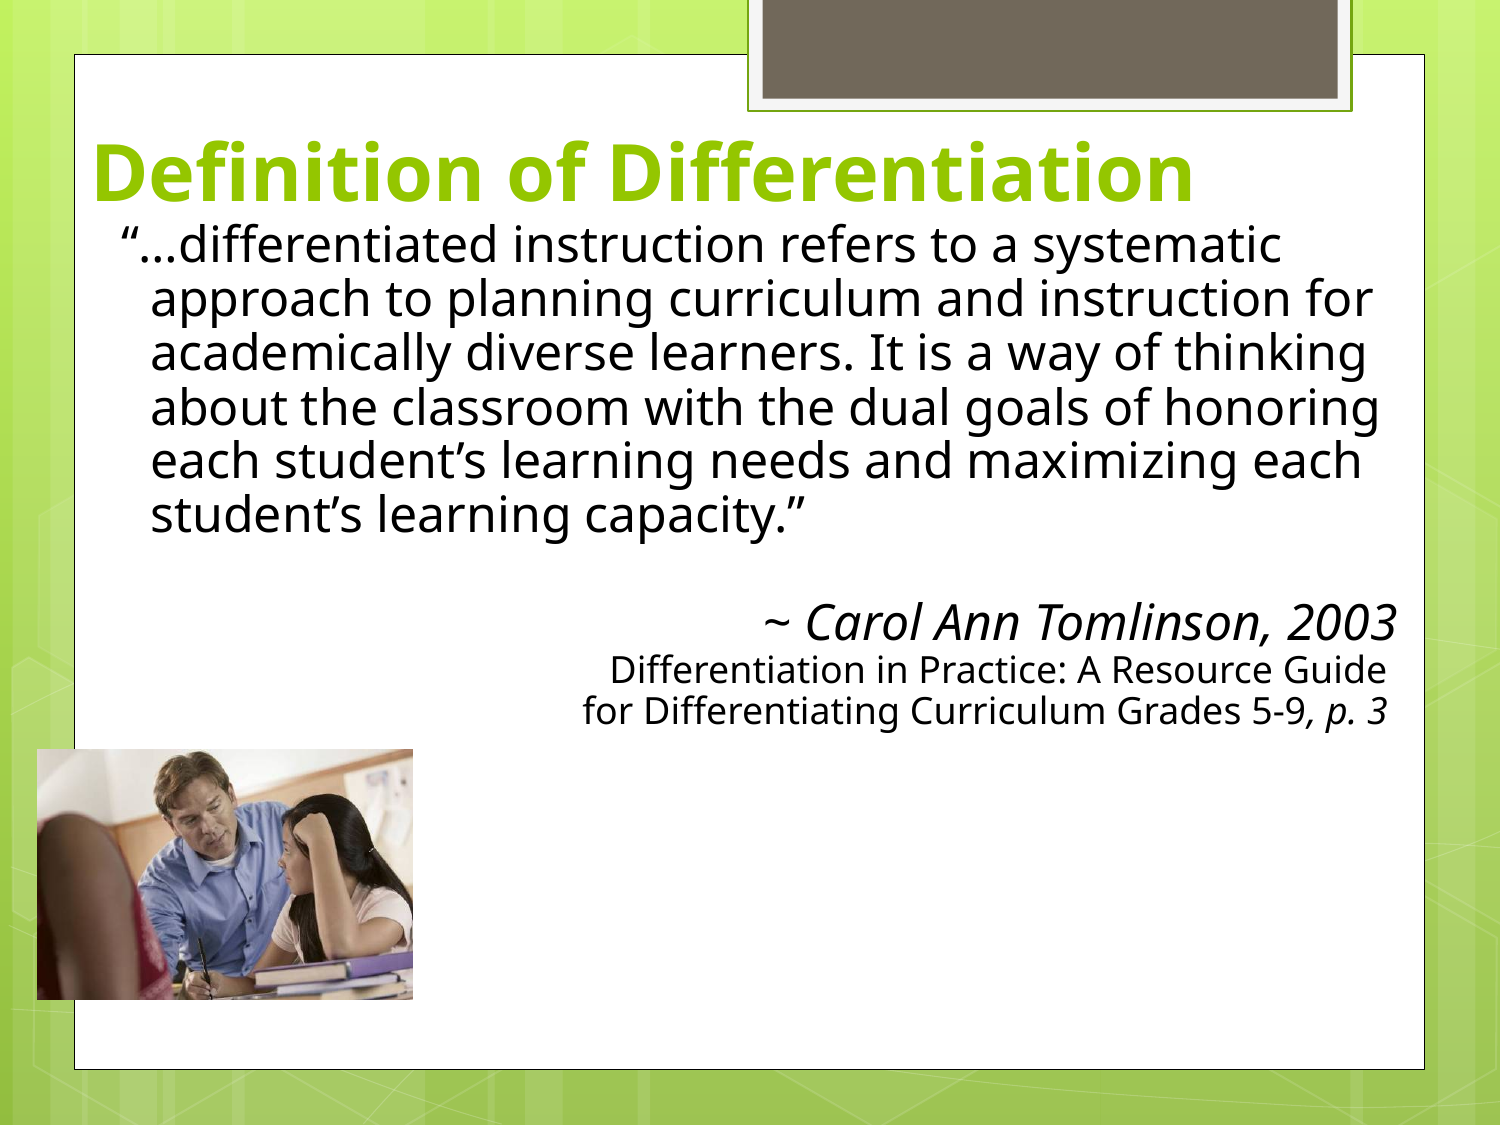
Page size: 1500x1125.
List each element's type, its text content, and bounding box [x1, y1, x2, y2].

title Definition of Differentiation [75, 37, 1425, 225]
picture [37, 749, 413, 1000]
text_box “…differentiated instruction refers to a systematic approach to planning curriculum and instruction for academically diverse learners. It is a way of thinking about the classroom with the dual goals of honoring each student’s learning needs and maximizing each student’s learning capacity.” ~ Carol Ann Tomlinson, 2003 Differentiation in Practice: A Resource Guide for Differentiating Curriculum Grades 5-9, p. 3 [87, 225, 1413, 1043]
